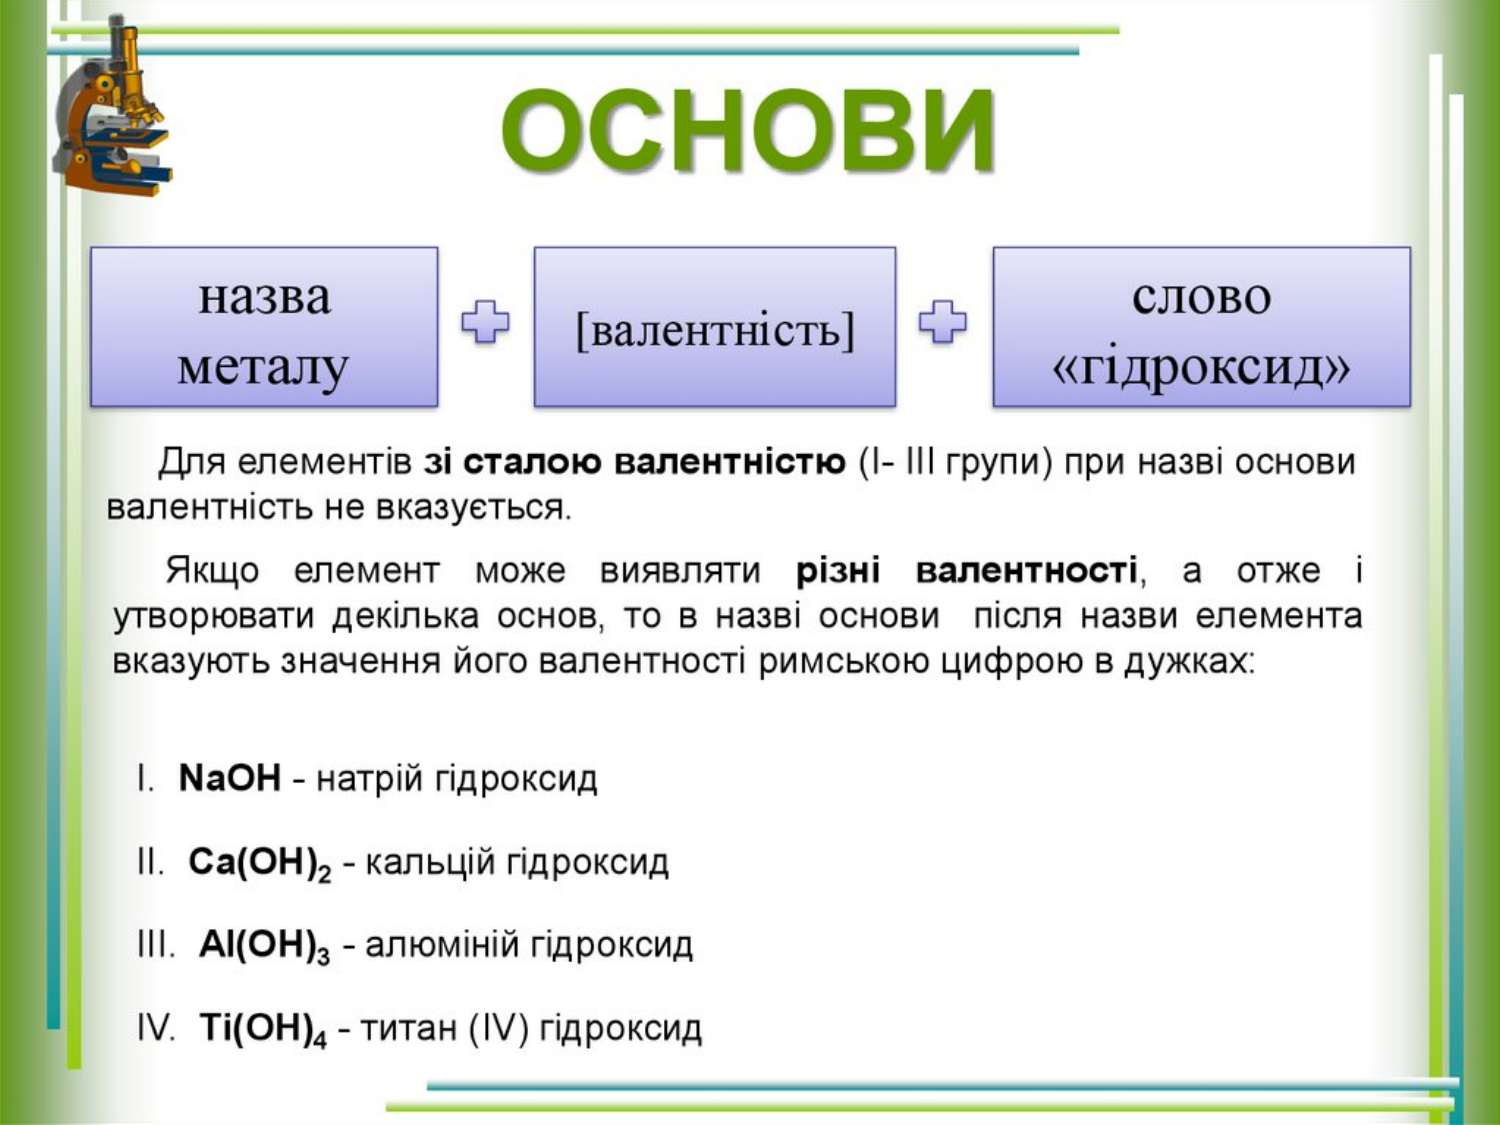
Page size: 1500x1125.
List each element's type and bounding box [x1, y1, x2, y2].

list [0, 0, 1500, 1125]
